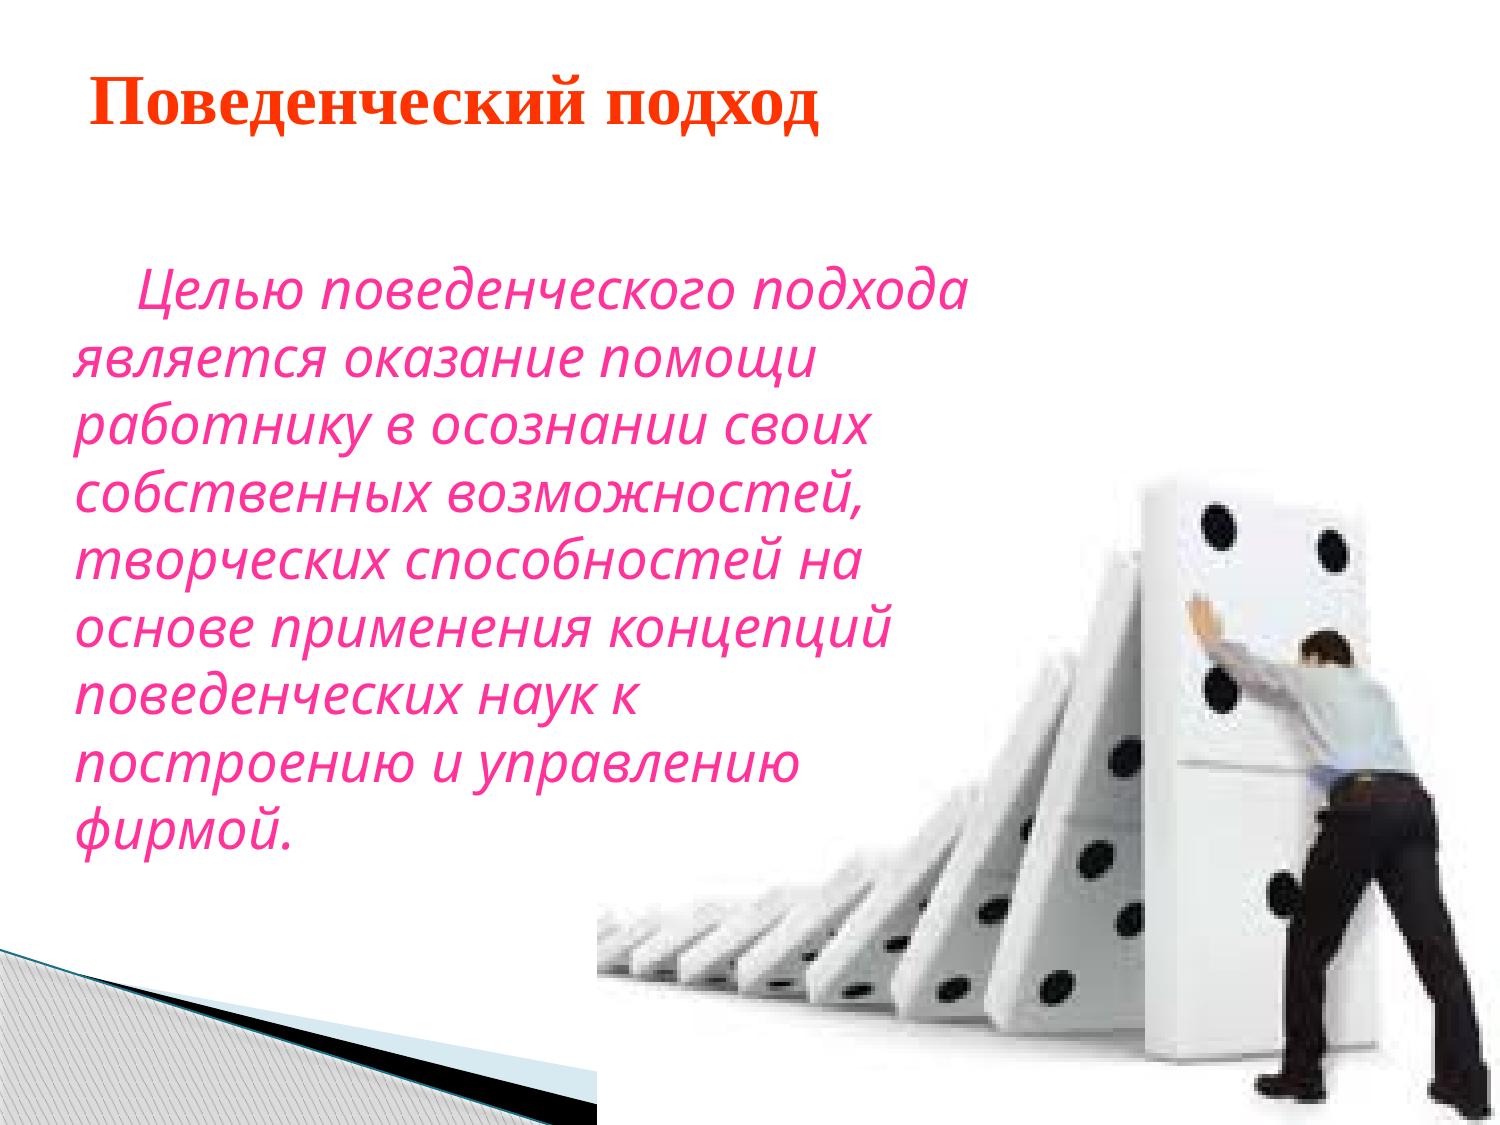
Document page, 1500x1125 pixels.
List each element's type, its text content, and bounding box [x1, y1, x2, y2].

title Поведенческий подход [75, 45, 1425, 233]
text_box Целью поведенческого подхода является оказание помощи работнику в осознании своих собственных возможностей, творческих способностей на основе применения концепций поведенческих наук к построению и управлению фирмой. [0, 246, 1008, 1046]
picture [597, 468, 1500, 1125]
